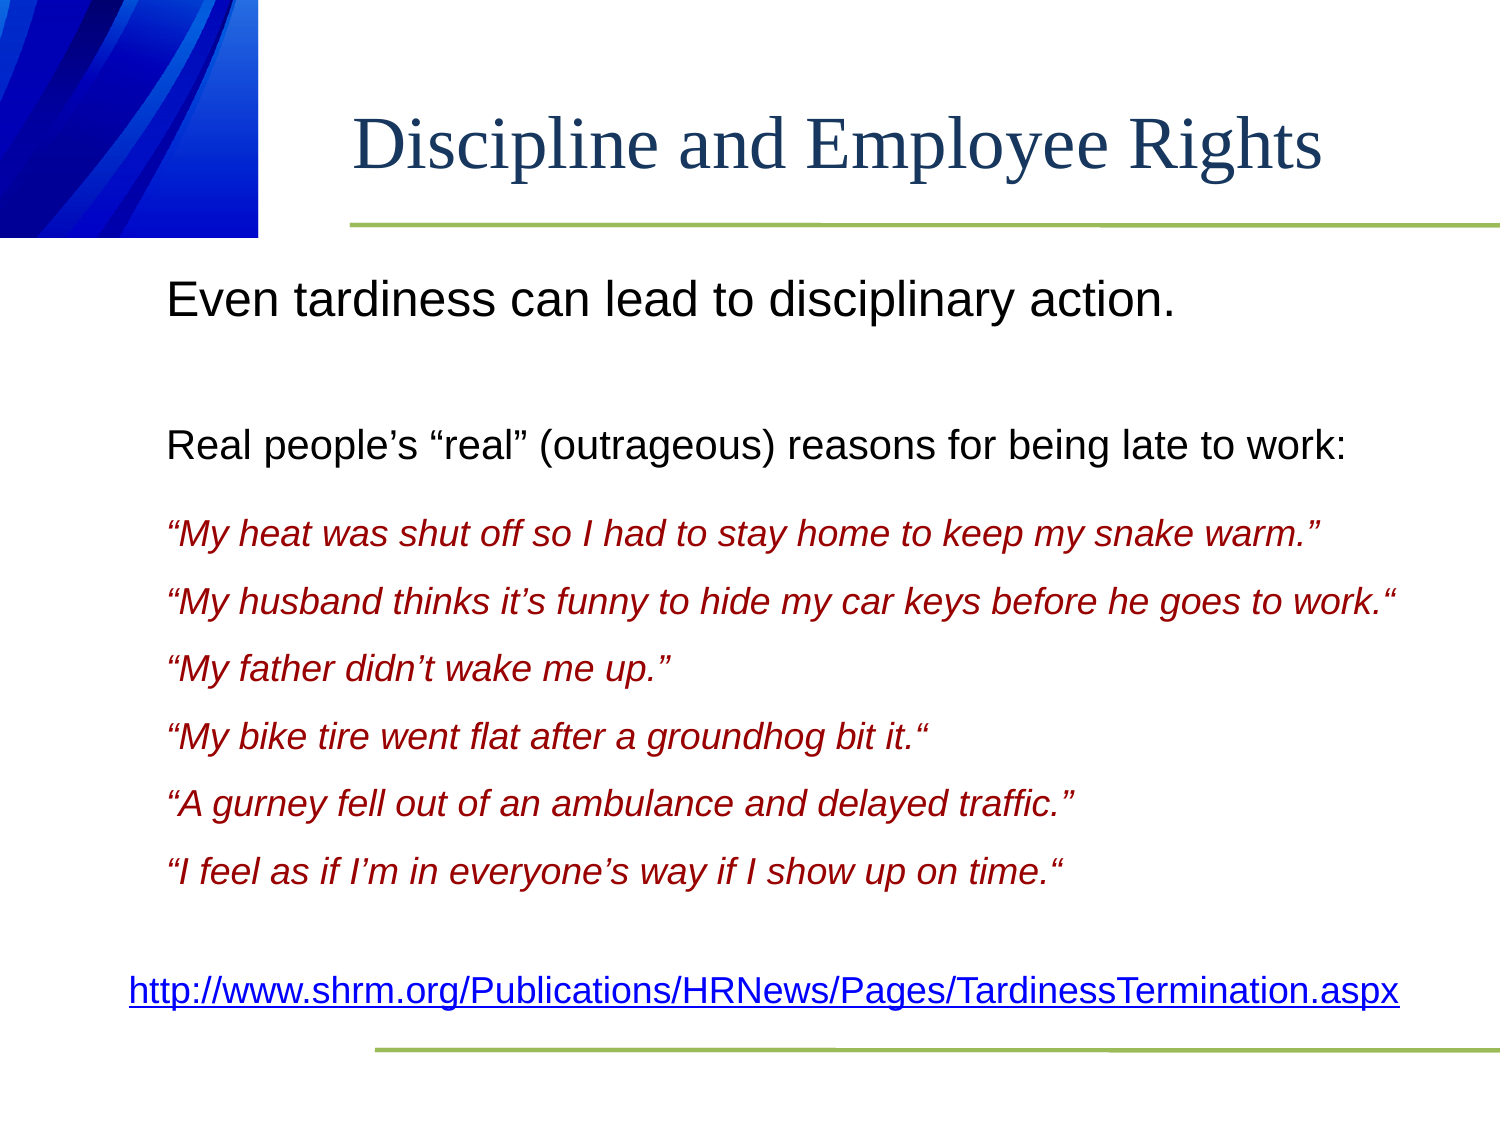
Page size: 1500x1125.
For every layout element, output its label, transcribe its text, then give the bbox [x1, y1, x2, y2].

slide_number [1074, 1042, 1425, 1103]
text_box http://www.shrm.org/Publications/HRNews/Pages/TardinessTermination.aspx [113, 958, 1428, 1019]
title Discipline and Employee Rights [337, 45, 1425, 233]
text_box Even tardiness can lead to disciplinary action. Real people’s “real” (outrageous) reasons for being late to work: “My heat was shut off so I had to stay home to keep my snake warm.” “My husband thinks it’s funny to hide my car keys before he goes to work.“ “My father didn’t wake me up.” “My bike tire went flat after a groundhog bit it.“ “A gurney fell out of an ambulance and delayed traffic.” “I feel as if I’m in everyone’s way if I show up on time.“ [151, 258, 1414, 913]
picture [0, 0, 259, 238]
